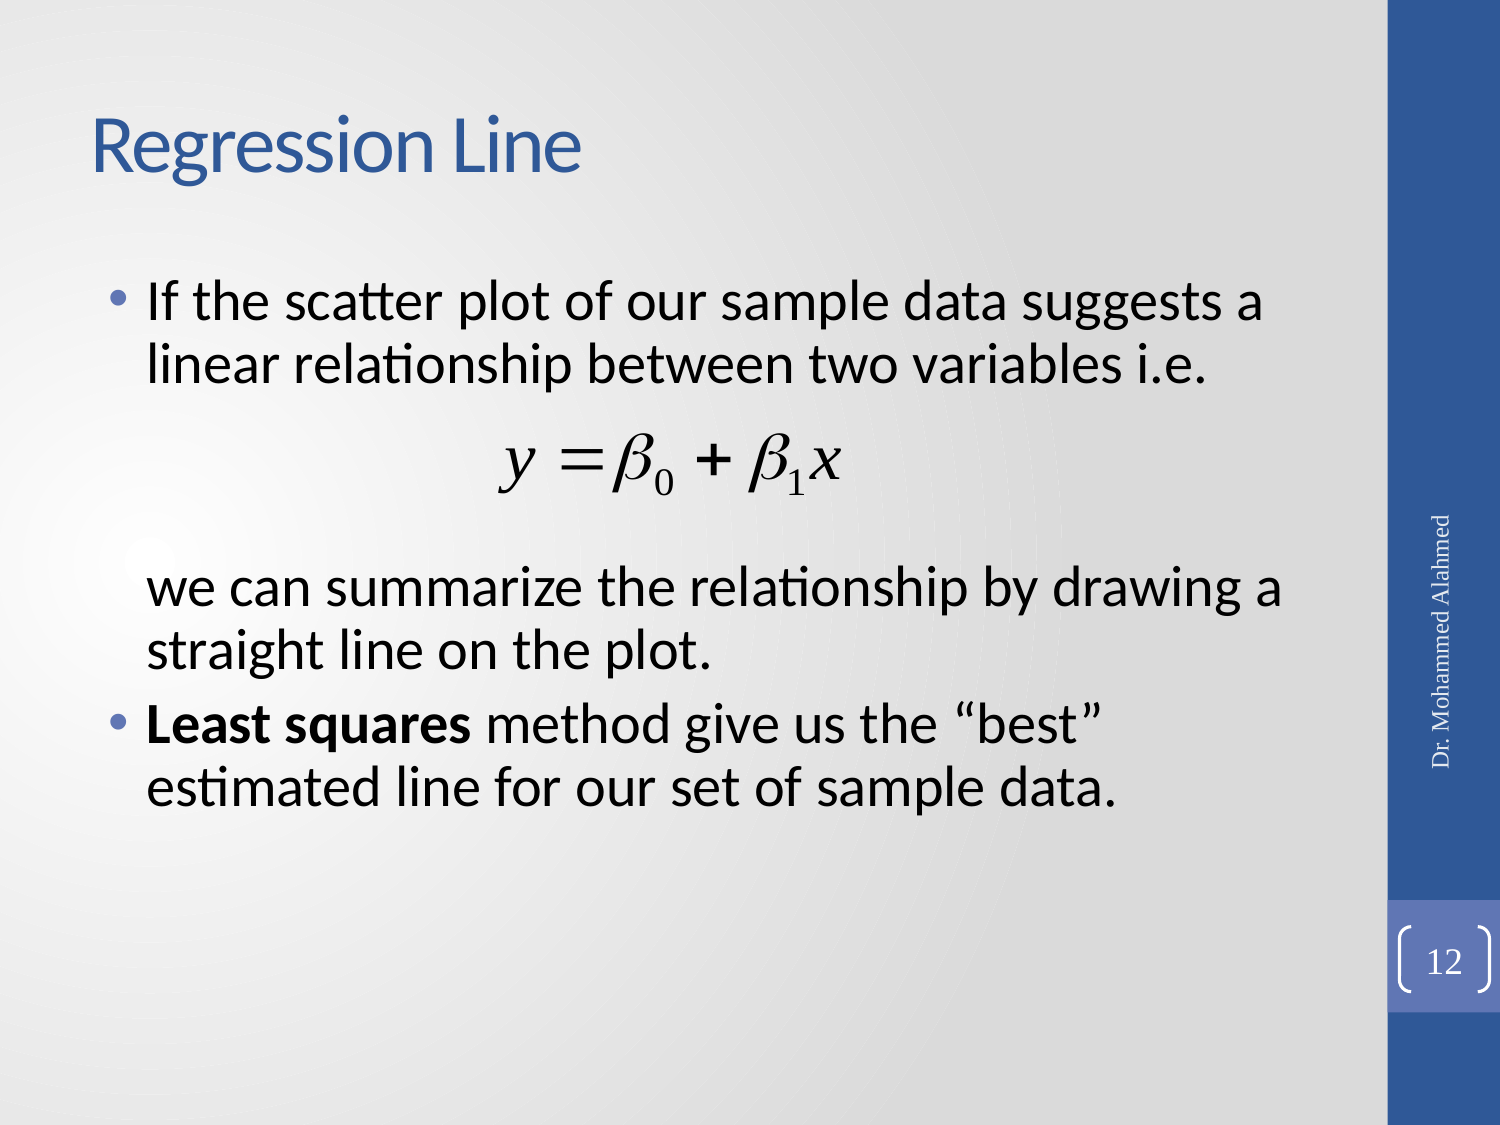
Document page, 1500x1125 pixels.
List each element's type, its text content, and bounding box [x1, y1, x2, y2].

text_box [486, 411, 855, 513]
list If the scatter plot of our sample data suggests a linear relationship between two variables i.e. we can summarize the relationship by drawing a straight line on the plot. Least squares method give us the “best” estimated line for our set of sample data. [75, 262, 1325, 1050]
title Regression Line [75, 45, 1325, 233]
footer Dr. Mohammed Alahmed [1408, 500, 1469, 889]
slide_number 12 [1397, 925, 1492, 994]
